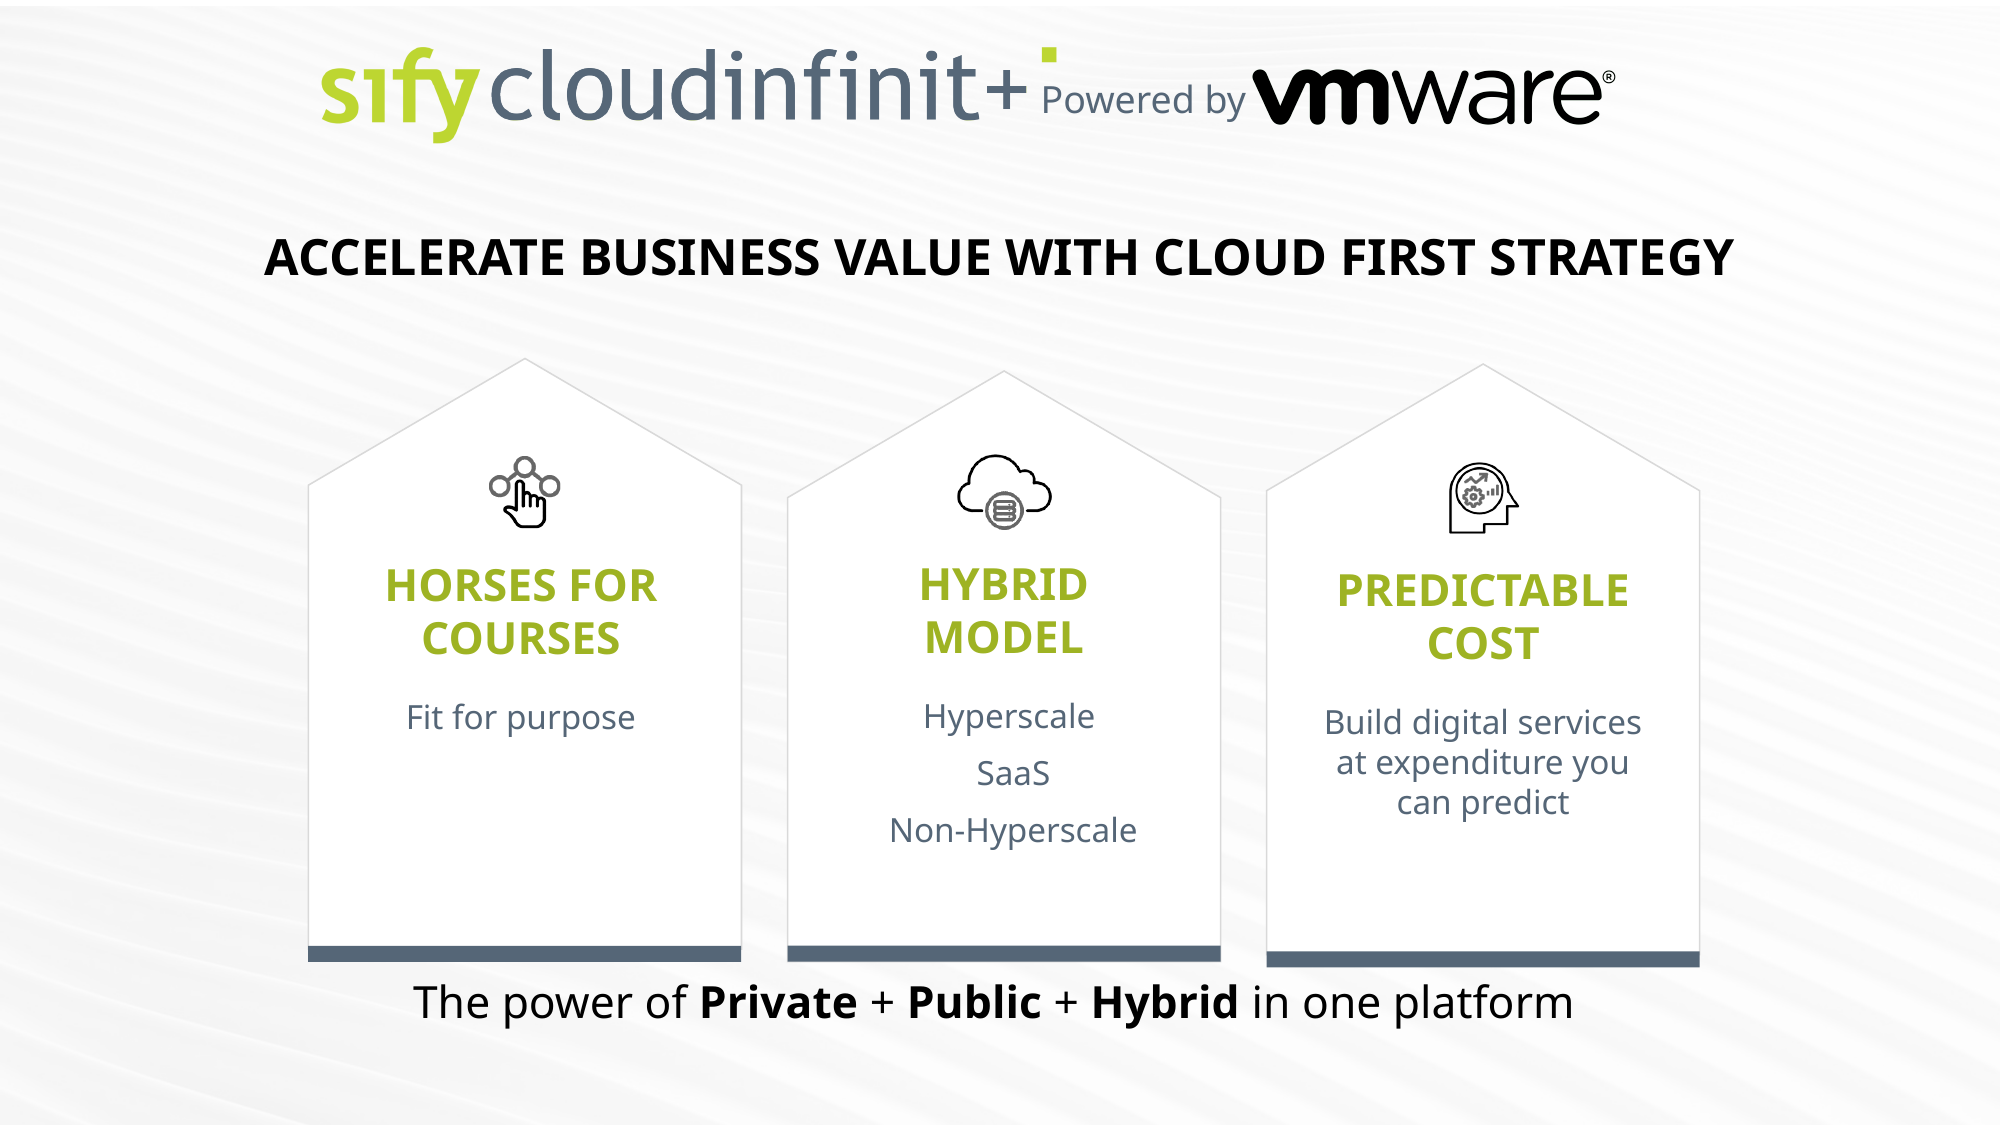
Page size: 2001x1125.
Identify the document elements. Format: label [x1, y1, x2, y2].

text_box [787, 370, 1221, 962]
picture [0, 6, 2000, 1125]
text_box [1266, 363, 1700, 968]
text_box [308, 358, 742, 962]
